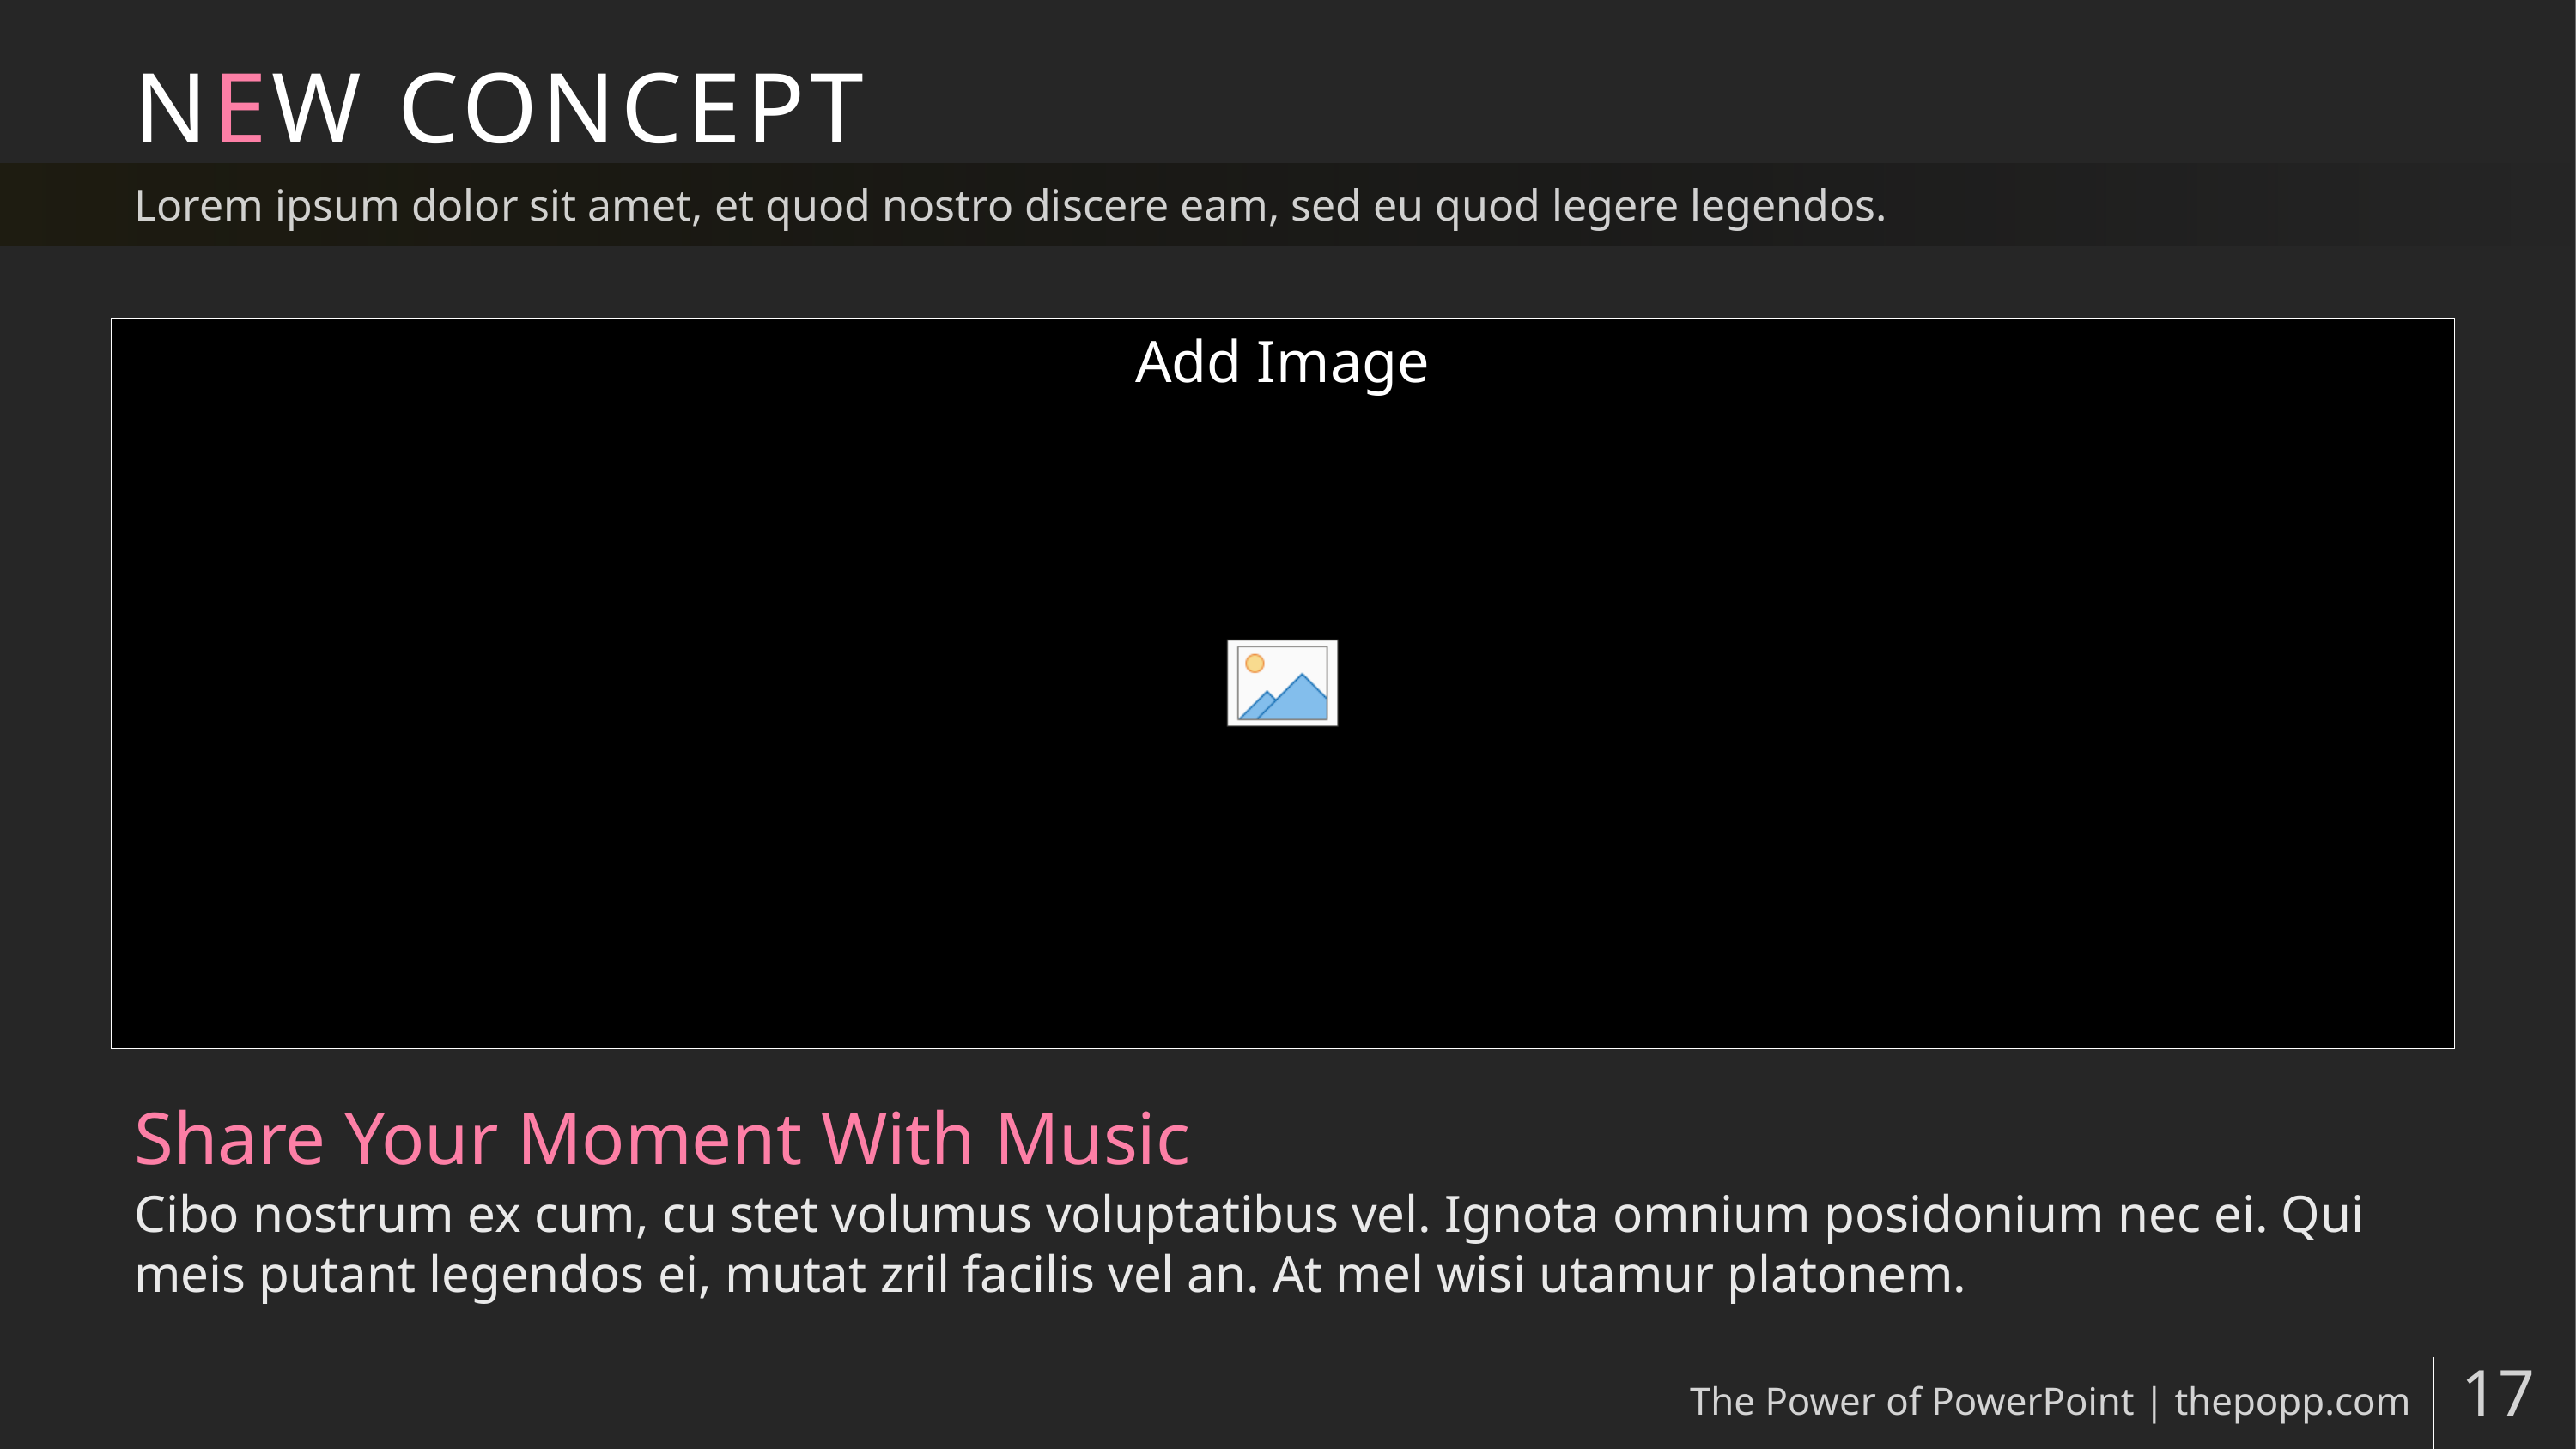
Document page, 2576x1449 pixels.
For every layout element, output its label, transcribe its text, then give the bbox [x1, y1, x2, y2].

list Cibo nostrum ex cum, cu stet volumus voluptatibus vel. Ignota omnium posidonium nec ei. Qui meis putant legendos ei, mutat zril facilis vel an. At mel wisi utamur platonem. [111, 1170, 2455, 1333]
picture [111, 318, 2455, 1049]
list Lorem ipsum dolor sit amet, et quod nostro discere eam, sed eu quod legere legendos. [111, 167, 2404, 248]
slide_number 17 [2438, 1357, 2576, 1434]
footer The Power of PowerPoint | thepopp.com [922, 1356, 2434, 1434]
list Share Your Moment With Music [111, 1069, 2455, 1170]
title NEW CONCEPT [111, 0, 2430, 174]
